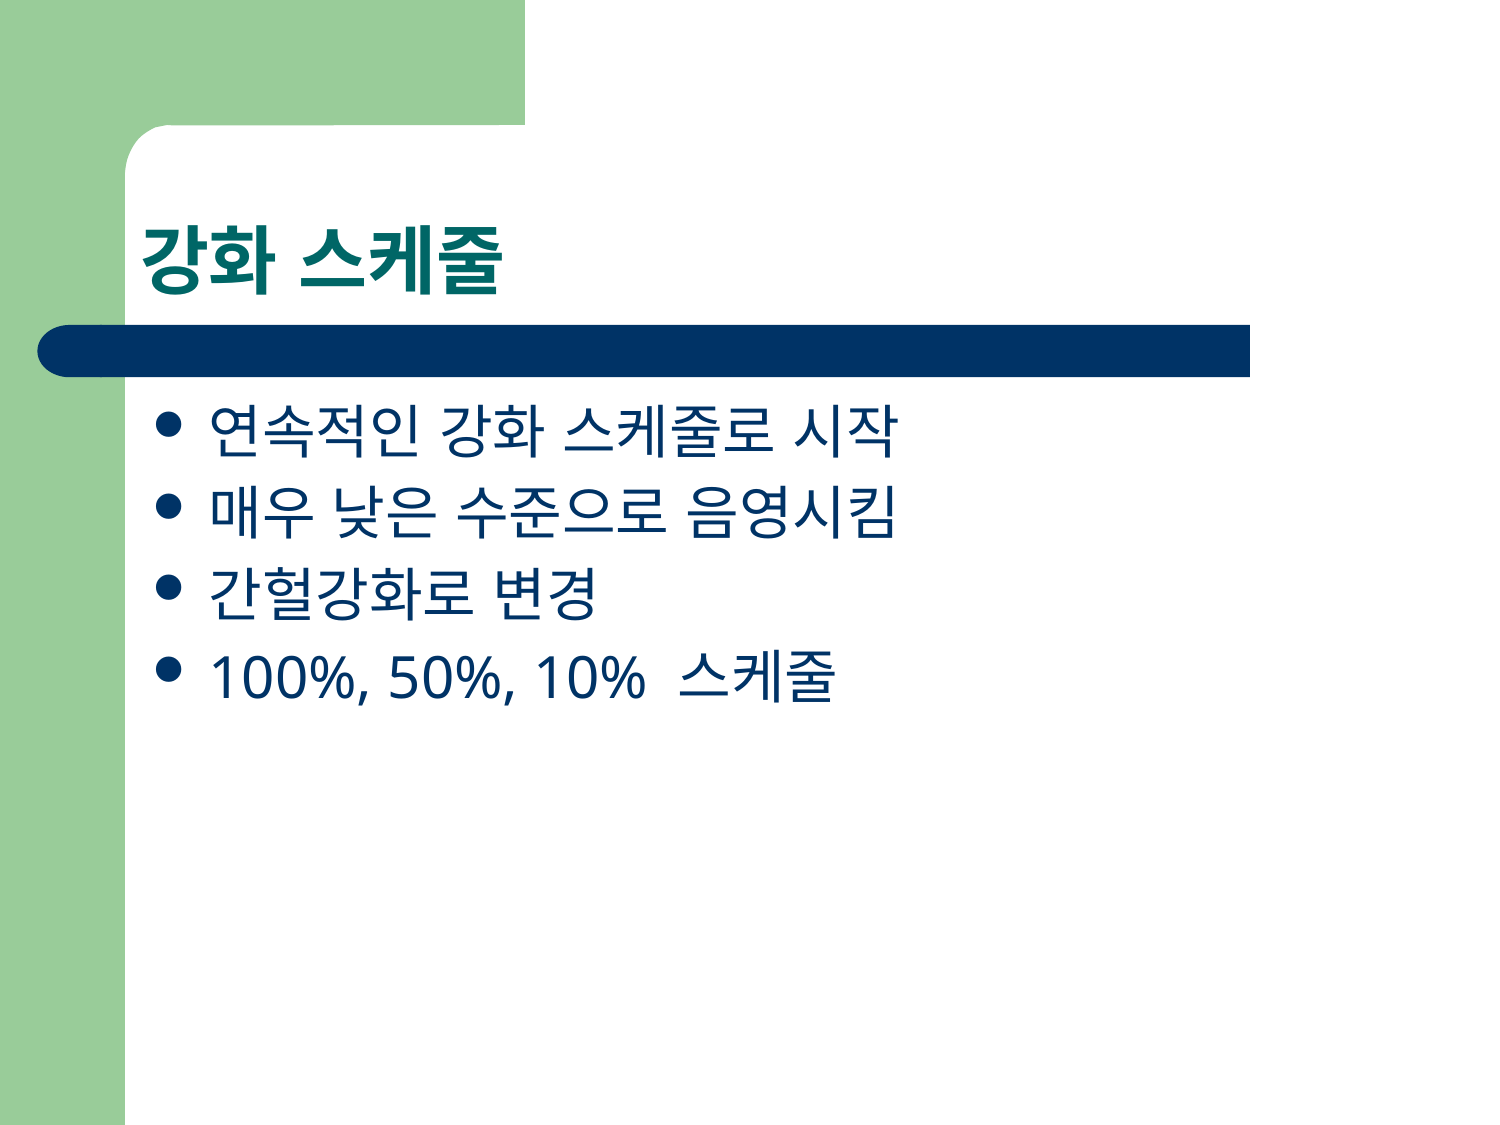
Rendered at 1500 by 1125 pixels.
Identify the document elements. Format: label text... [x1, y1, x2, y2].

list 연속적인 강화 스케줄로 시작 매우 낮은 수준으로 음영시킴 간헐강화로 변경 100%, 50%, 10% 스케줄 [137, 387, 1400, 999]
title 강화 스케줄 [124, 124, 1426, 313]
